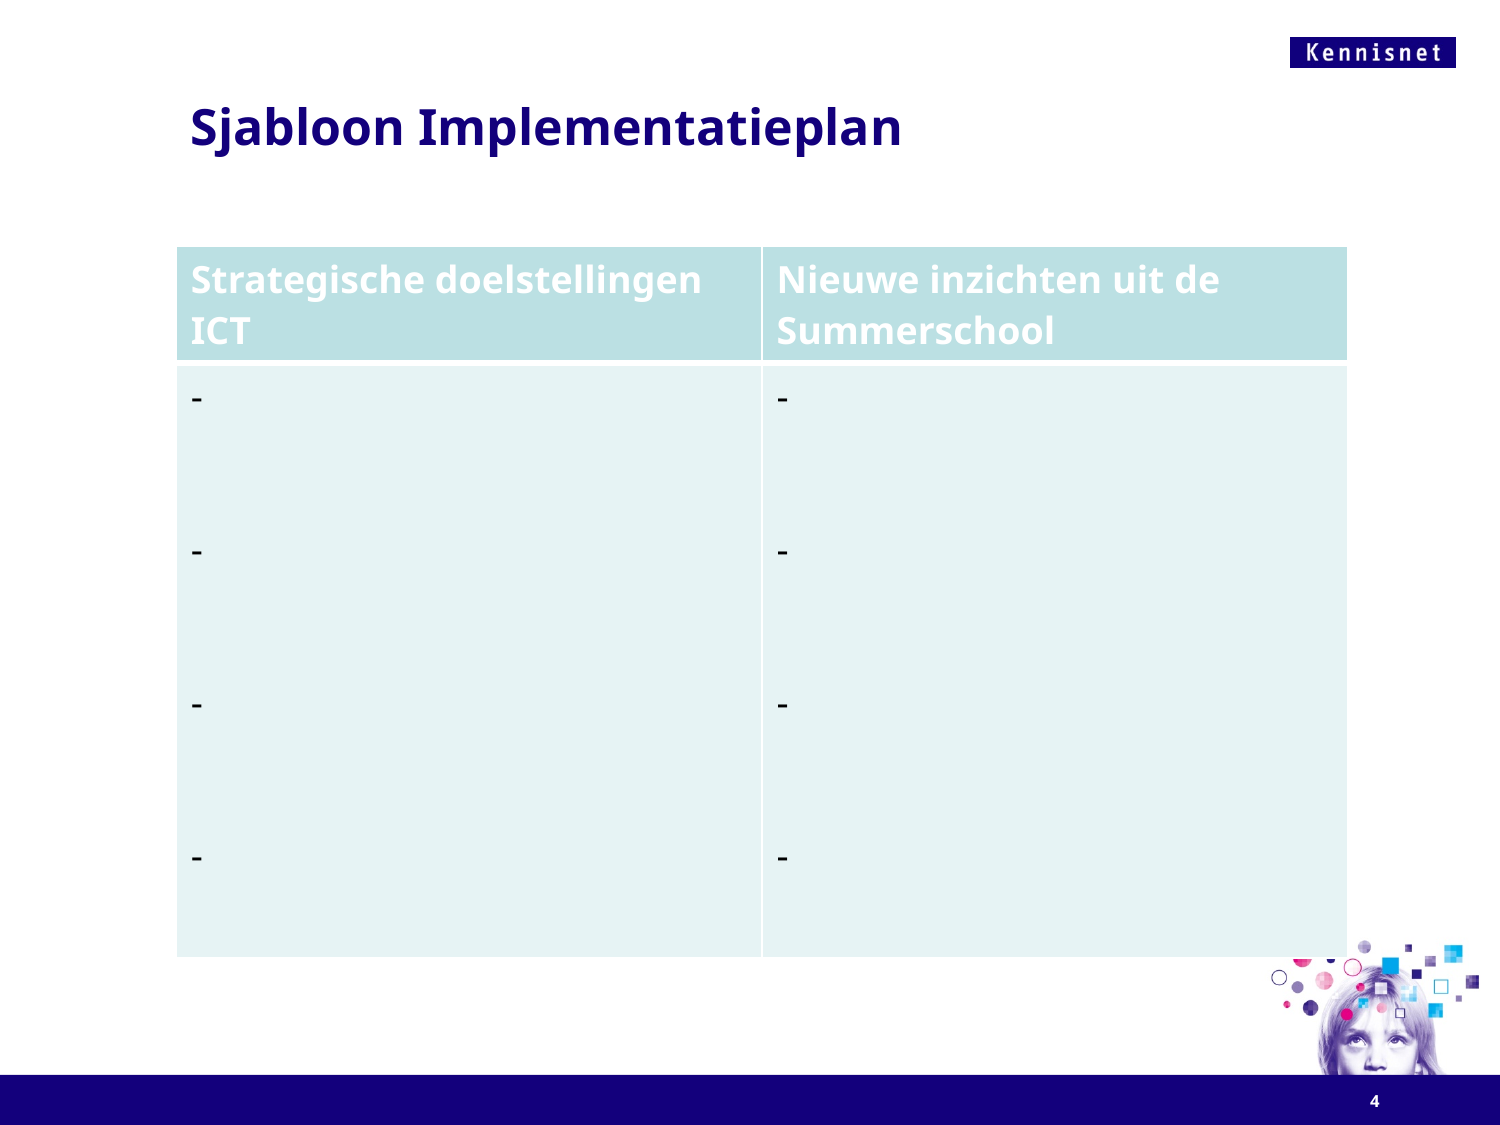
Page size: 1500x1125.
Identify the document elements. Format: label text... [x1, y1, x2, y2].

title Sjabloon Implementatieplan [190, 88, 1391, 277]
table_header Strategische doelstellingen ICT [177, 247, 761, 360]
table_cell - - - - [177, 366, 761, 957]
picture [1290, 37, 1456, 68]
picture [1250, 926, 1500, 1074]
table_cell - - - - [763, 366, 1347, 957]
slide_number 3 [1299, 1090, 1451, 1125]
table_header Nieuwe inzichten uit de Summerschool [763, 247, 1347, 360]
